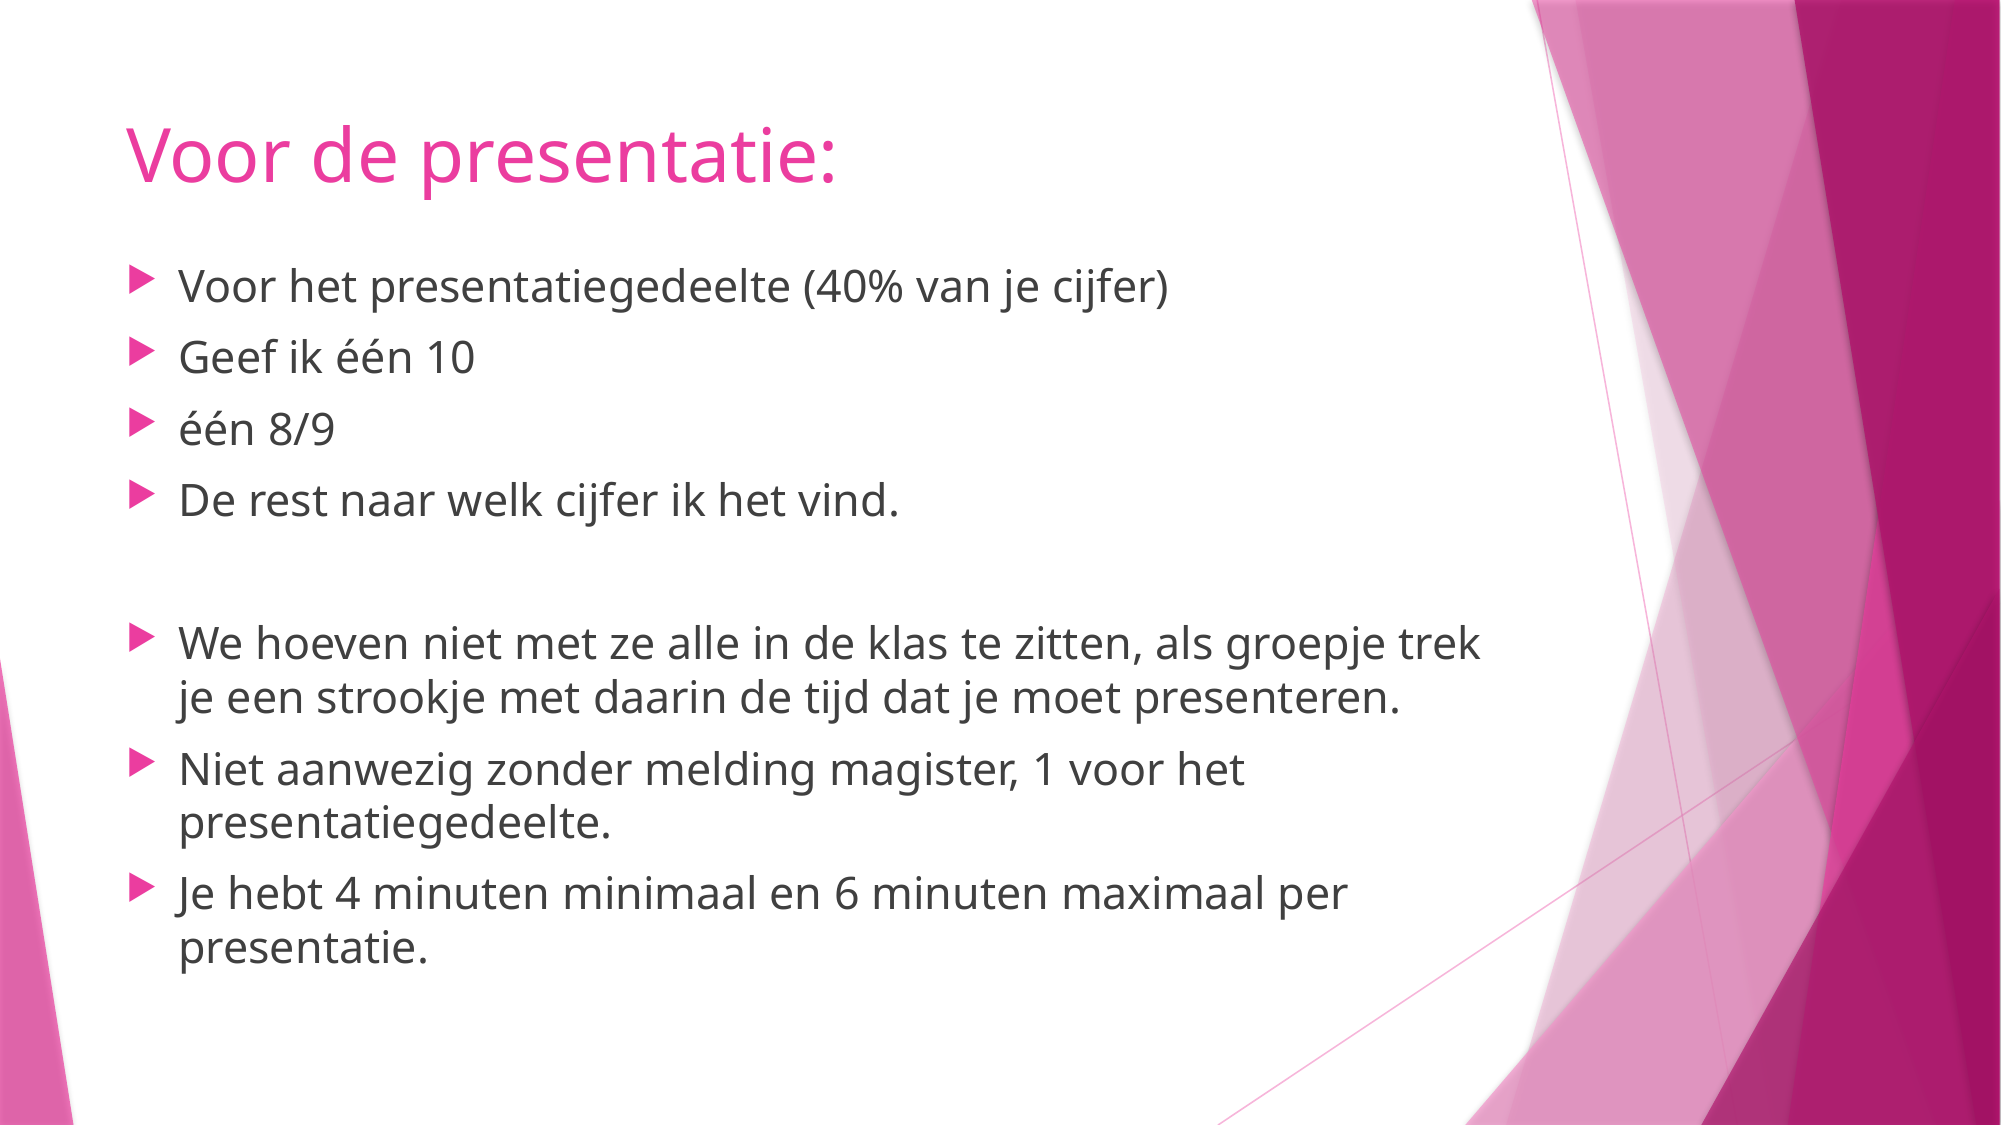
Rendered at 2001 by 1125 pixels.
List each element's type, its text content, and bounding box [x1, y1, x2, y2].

title Voor de presentatie: [111, 99, 1522, 249]
list Voor het presentatiegedeelte (40% van je cijfer) Geef ik één 10 één 8/9 De rest naar welk cijfer ik het vind. We hoeven niet met ze alle in de klas te zitten, als groepje trek je een strookje met daarin de tijd dat je moet presenteren. Niet aanwezig zonder melding magister, 1 voor het presentatiegedeelte. Je hebt 4 minuten minimaal en 6 minuten maximaal per presentatie. [111, 249, 1522, 991]
